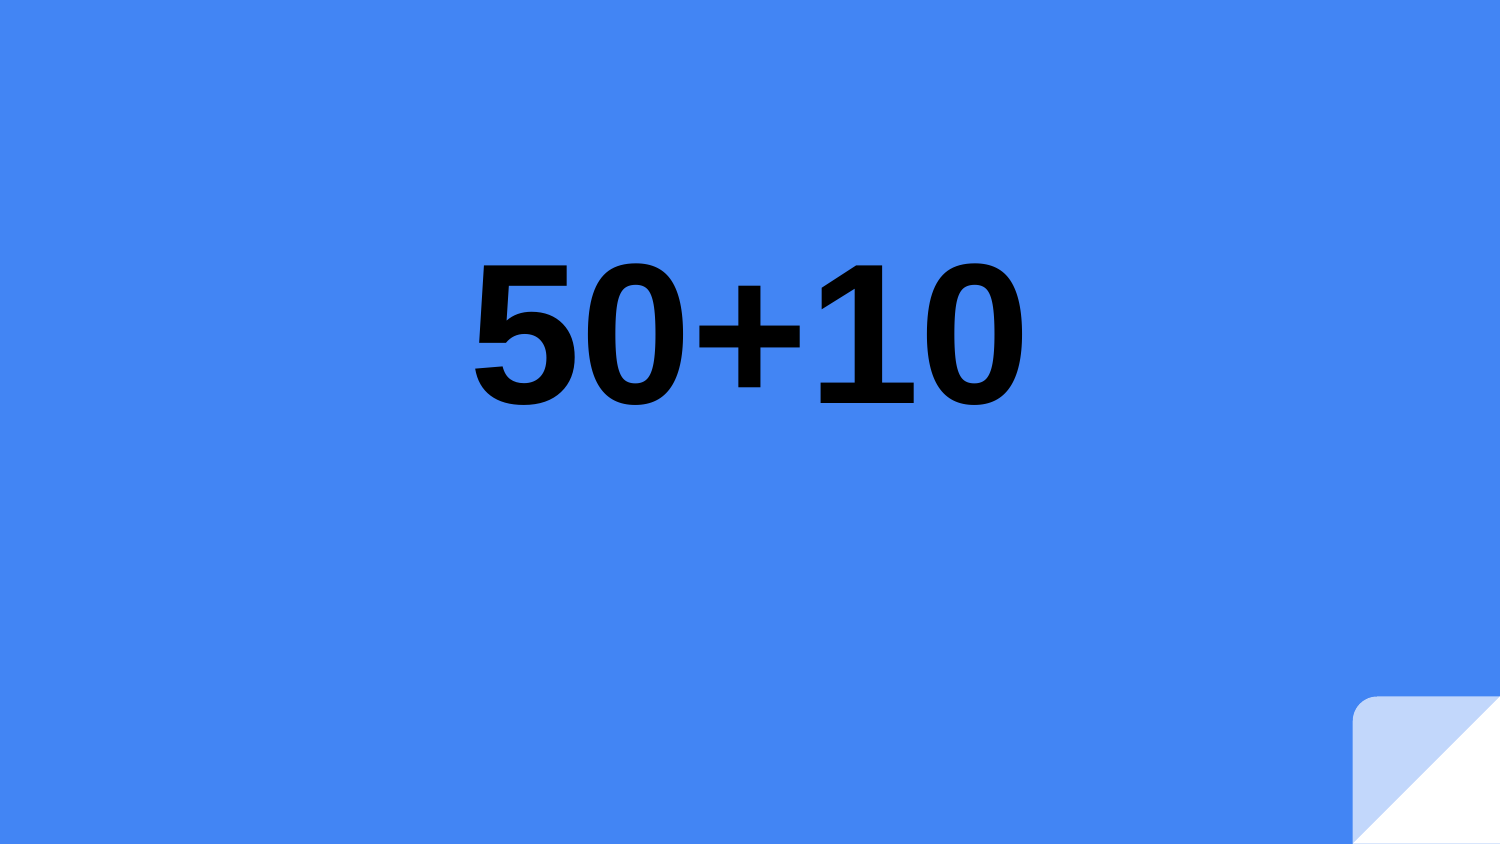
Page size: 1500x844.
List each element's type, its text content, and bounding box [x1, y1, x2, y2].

title 50+10 [51, 207, 1449, 459]
